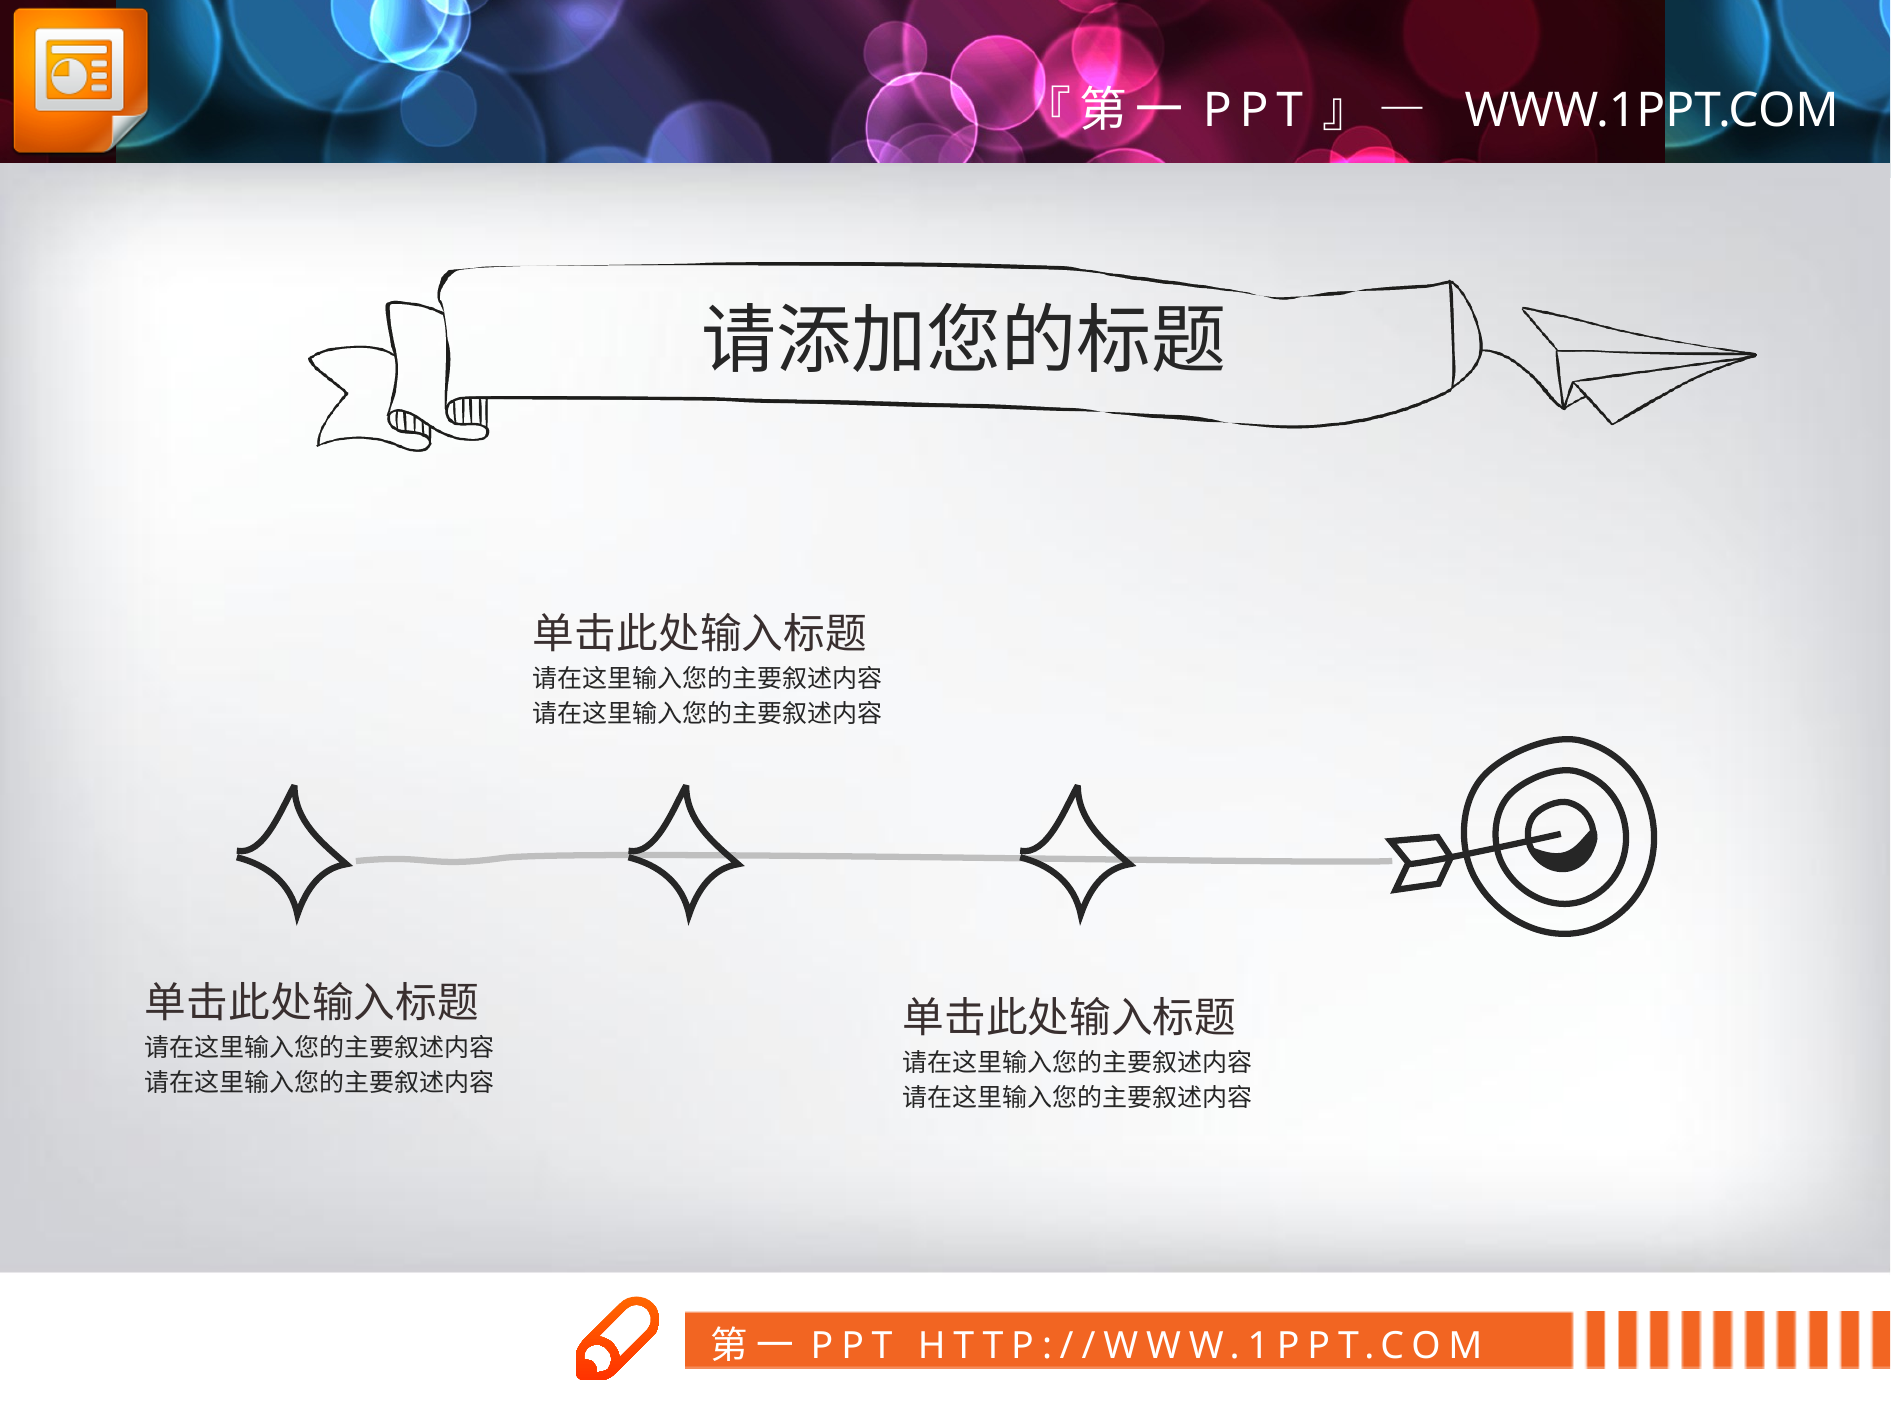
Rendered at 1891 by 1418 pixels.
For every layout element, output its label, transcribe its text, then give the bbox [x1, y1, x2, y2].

picture [0, 0, 1891, 1275]
text_box [729, 855, 1032, 862]
picture [685, 1311, 1891, 1369]
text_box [1415, 724, 1649, 960]
text_box 单击此处输入标题 请在这里输入您的主要叙述内容 请在这里输入您的主要叙述内容 [129, 968, 571, 1104]
text_box [628, 785, 739, 915]
text_box [236, 785, 347, 915]
text_box 单击此处输入标题 请在这里输入您的主要叙述内容 请在这里输入您的主要叙述内容 [887, 983, 1328, 1119]
text_box 单击此处输入标题 请在这里输入您的主要叙述内容 请在这里输入您的主要叙述内容 [517, 599, 959, 735]
text_box [1020, 785, 1130, 915]
text_box [355, 855, 640, 862]
